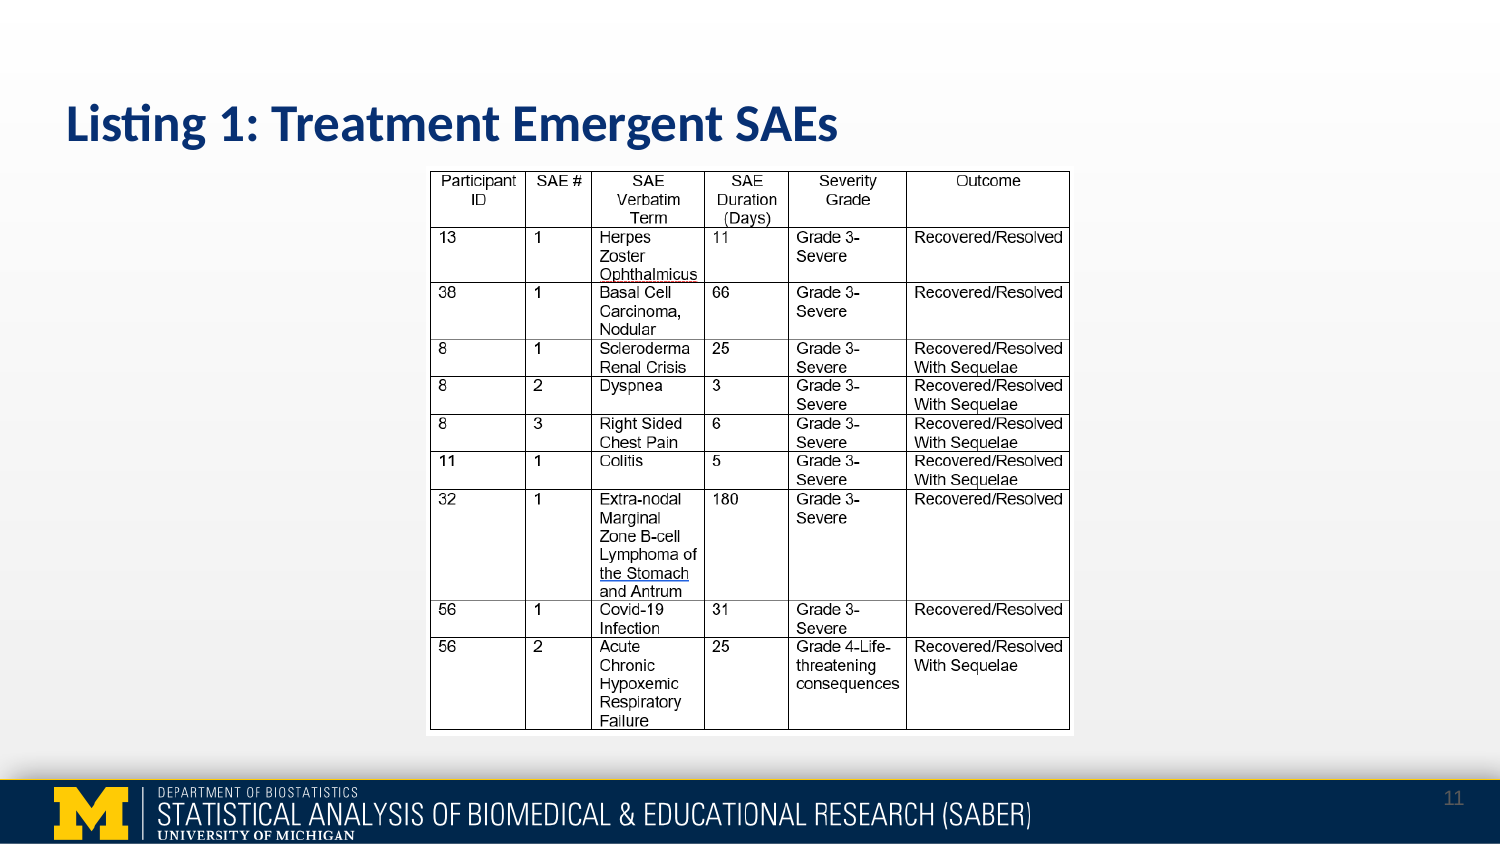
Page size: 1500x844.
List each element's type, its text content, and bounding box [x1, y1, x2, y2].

slide_number 11 [1389, 764, 1480, 830]
picture [426, 166, 1074, 736]
picture [54, 787, 1030, 840]
title Listing 1: Treatment Emergent SAEs [51, 72, 1449, 167]
